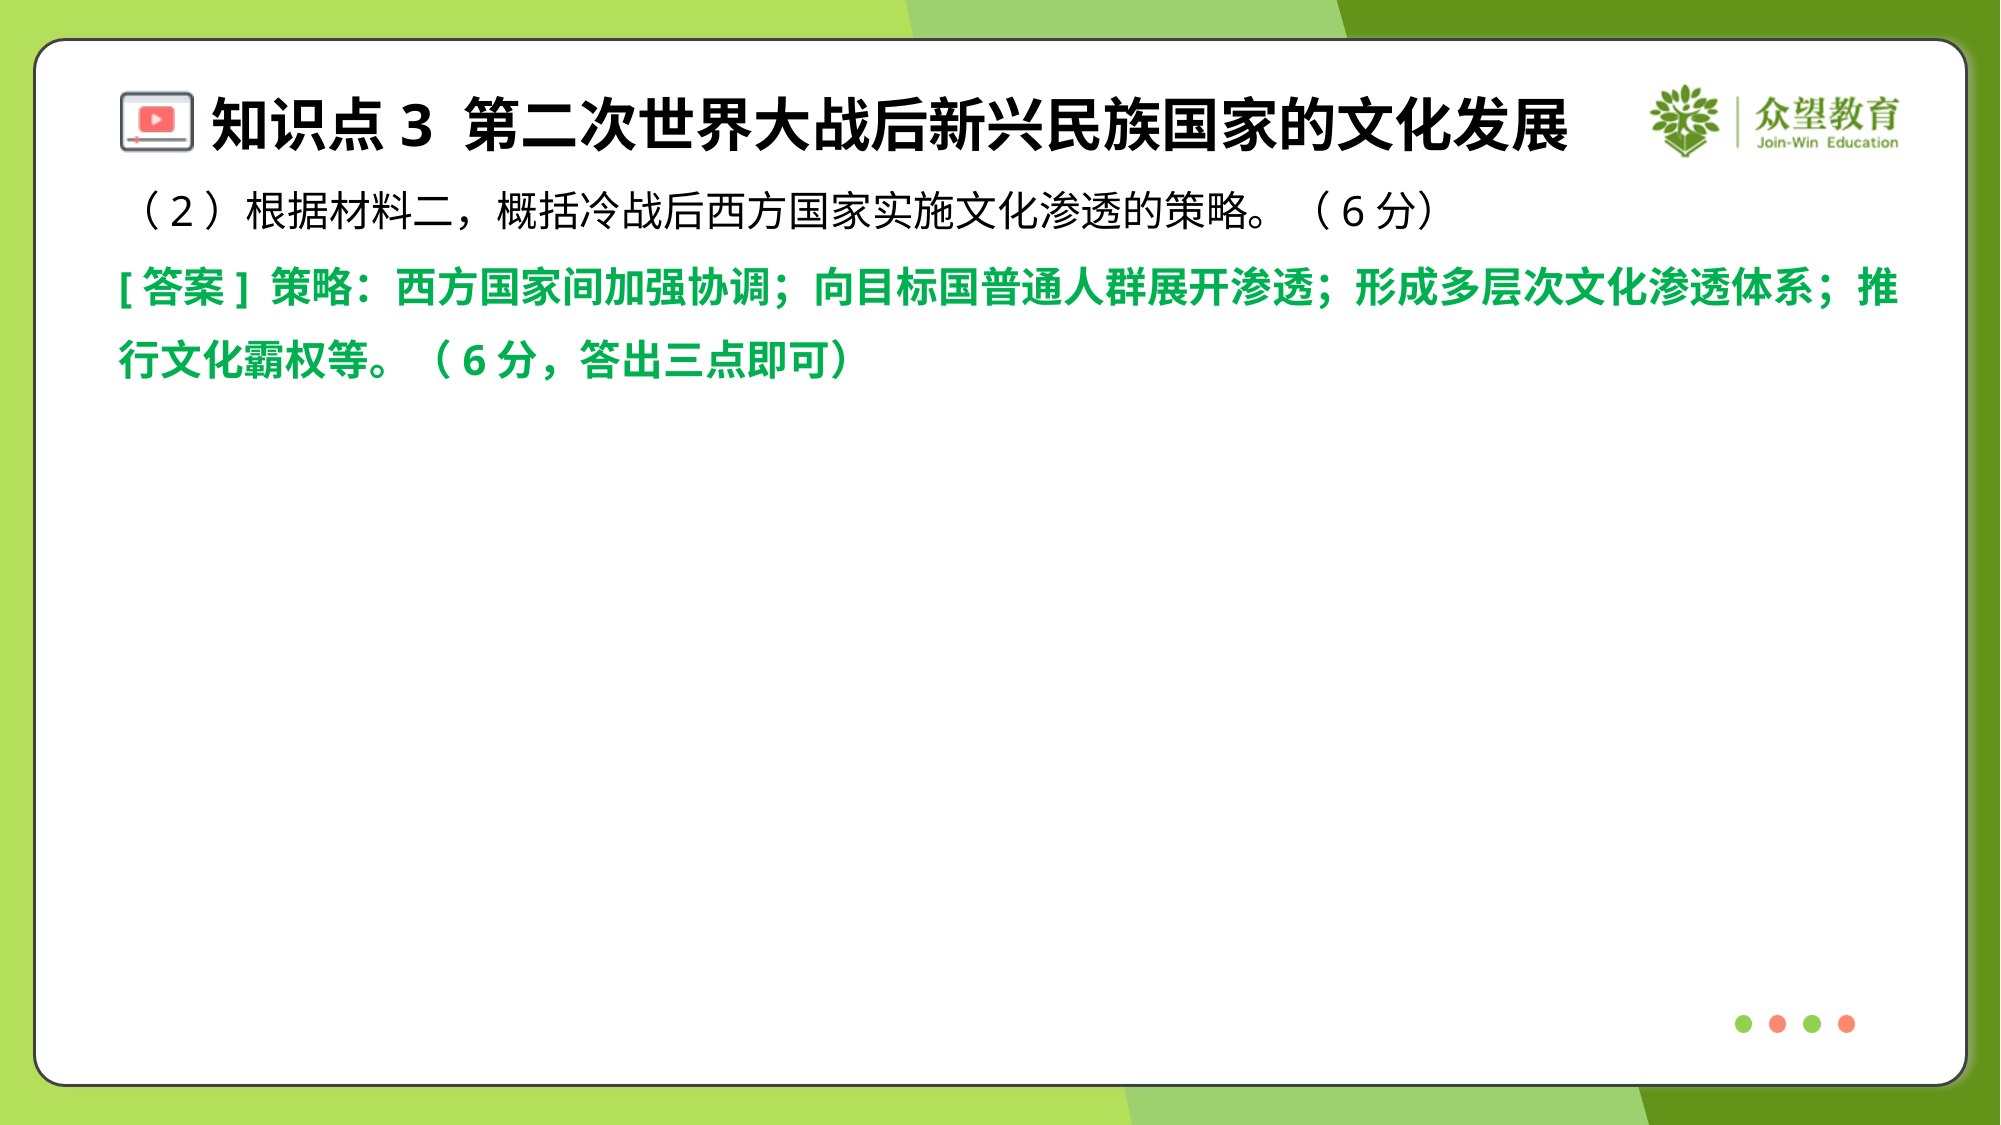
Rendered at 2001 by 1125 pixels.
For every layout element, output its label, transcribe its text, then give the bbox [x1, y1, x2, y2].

text_box （2）根据材料二，概括冷战后西方国家实施文化渗透的策略。（6分） [118, 159, 1883, 227]
text_box [答案] 策略：西方国家间加强协调；向目标国普通人群展开渗透；形成多层次文化渗透体系；推 行文化霸权等。（6分，答出三点即可） [118, 235, 1883, 376]
picture [0, 0, 2000, 1125]
